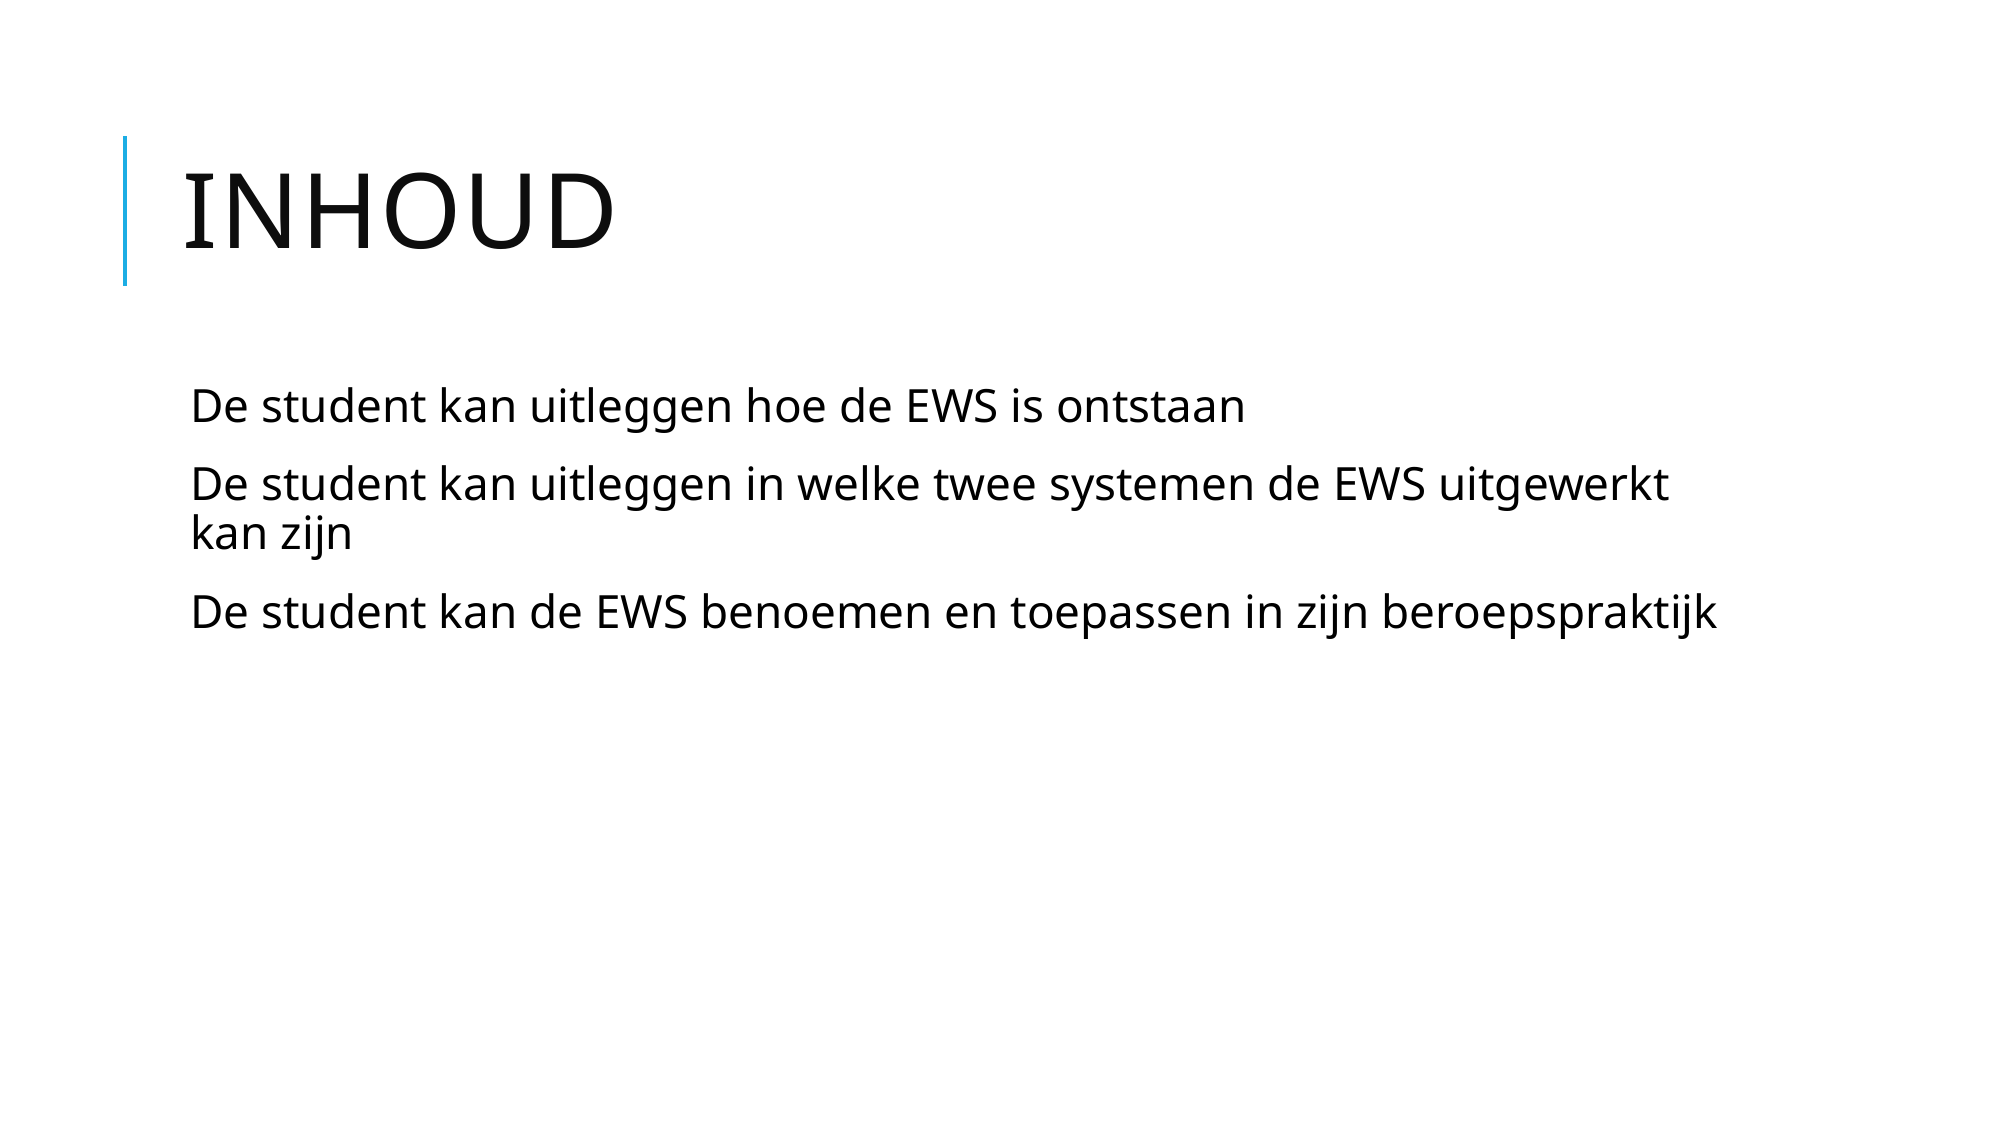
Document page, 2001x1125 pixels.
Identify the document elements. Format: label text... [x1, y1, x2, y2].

list De student kan uitleggen hoe de EWS is ontstaan De student kan uitleggen in welke twee systemen de EWS uitgewerkt kan zijn De student kan de EWS benoemen en toepassen in zijn beroepspraktijk [168, 375, 1763, 1035]
title inhoud [168, 96, 1763, 342]
